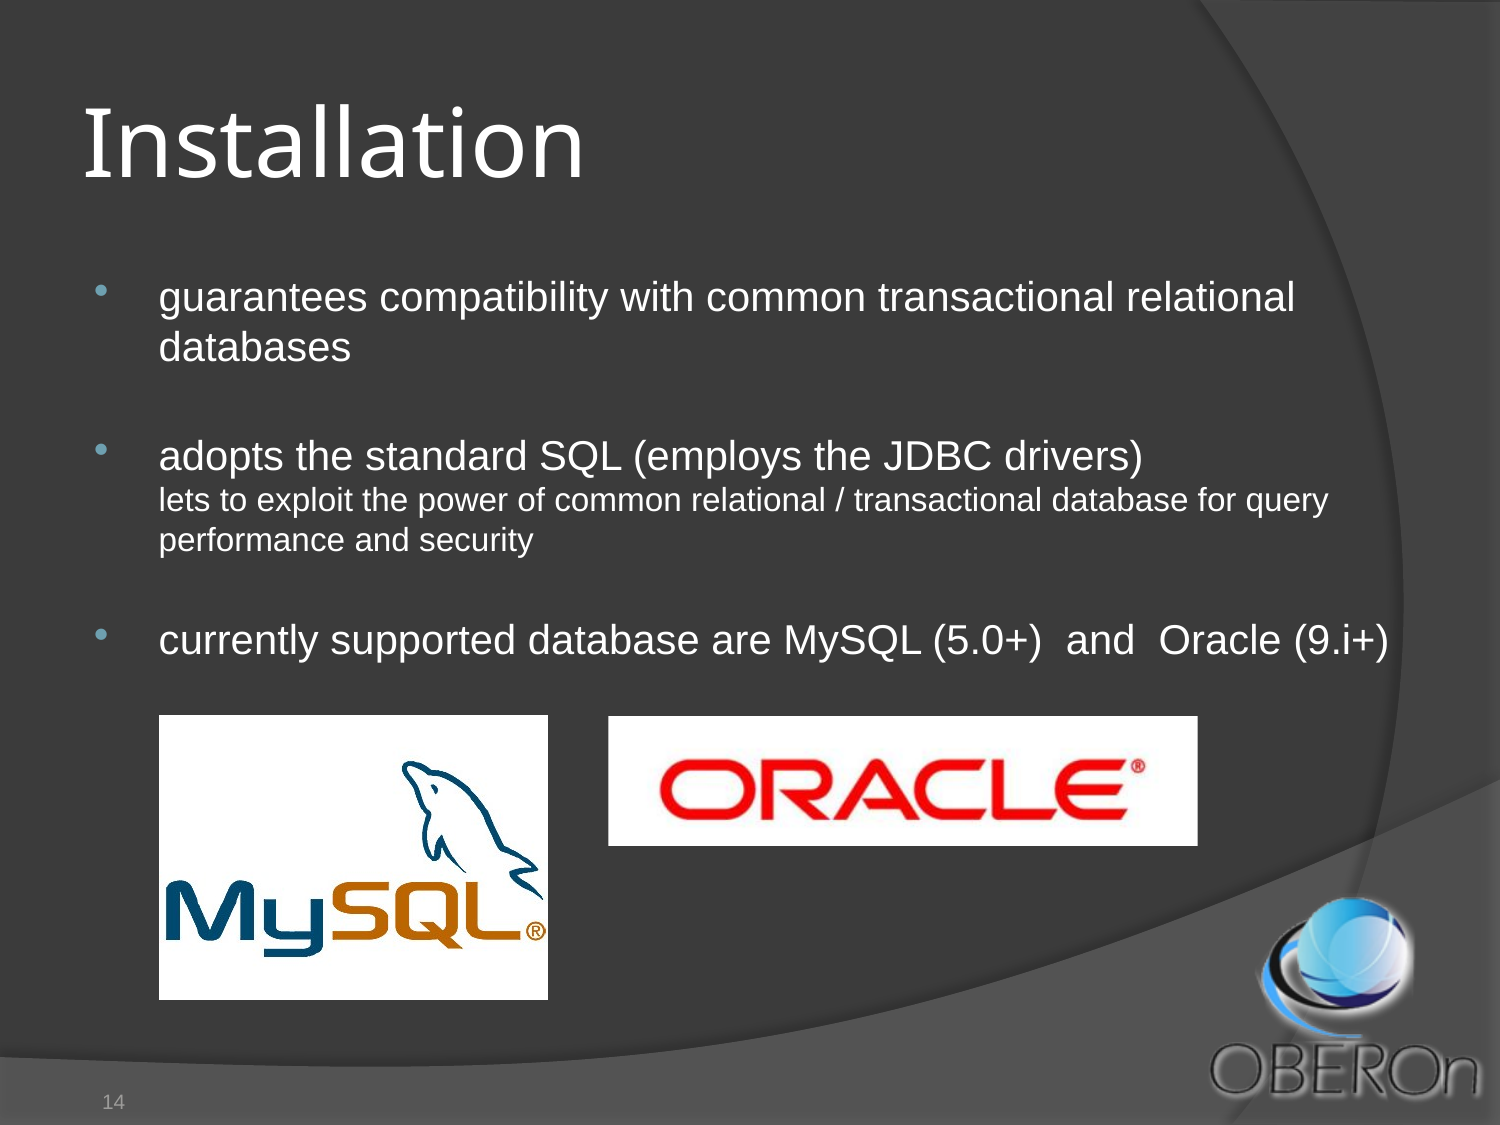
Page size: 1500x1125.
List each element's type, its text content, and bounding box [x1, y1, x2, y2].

picture [608, 715, 1198, 847]
picture [159, 715, 548, 1000]
list guarantees compatibility with common transactional relational databases adopts the standard SQL (employs the JDBC drivers) lets to exploit the power of common relational / transactional database for query performance and security currently supported database are MySQL (5.0+) and Oracle (9.i+) [75, 262, 1412, 1005]
title Installation [75, 45, 1400, 233]
slide_number 14 [0, 1053, 125, 1114]
picture [1198, 892, 1489, 1105]
